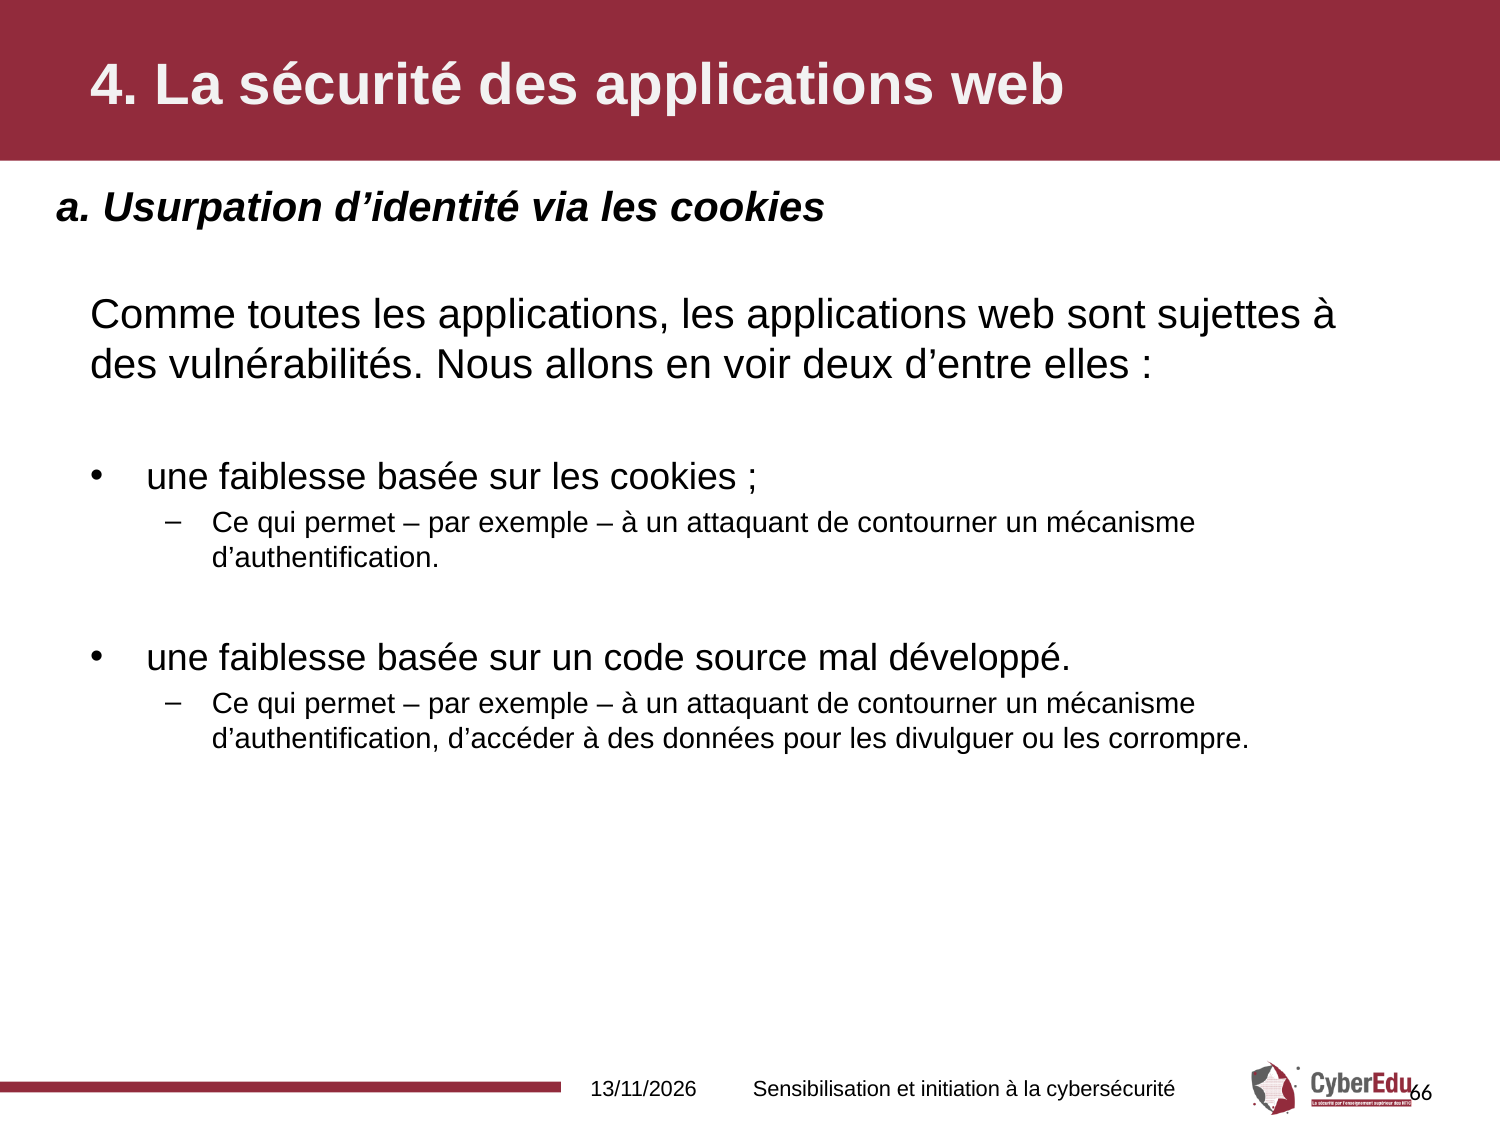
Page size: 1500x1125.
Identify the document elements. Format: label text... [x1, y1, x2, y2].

picture [1246, 1060, 1412, 1115]
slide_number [561, 1057, 727, 1118]
title 4. La sécurité des applications web [75, 1, 1425, 161]
footer Sensibilisation et initiation à la cybersécurité [738, 1057, 1236, 1118]
text_box a. Usurpation d’identité via les cookies [41, 172, 1471, 268]
list Comme toutes les applications, les applications web sont sujettes à des vulnérabilités. Nous allons en voir deux d’entre elles : une faiblesse basée sur les cookies ; Ce qui permet – par exemple – à un attaquant de contourner un mécanisme d’authentification. une faiblesse basée sur un code source mal développé. Ce qui permet – par exemple – à un attaquant de contourner un mécanisme d’authentification, d’accéder à des données pour les divulguer ou les corrompre. [75, 278, 1425, 1035]
